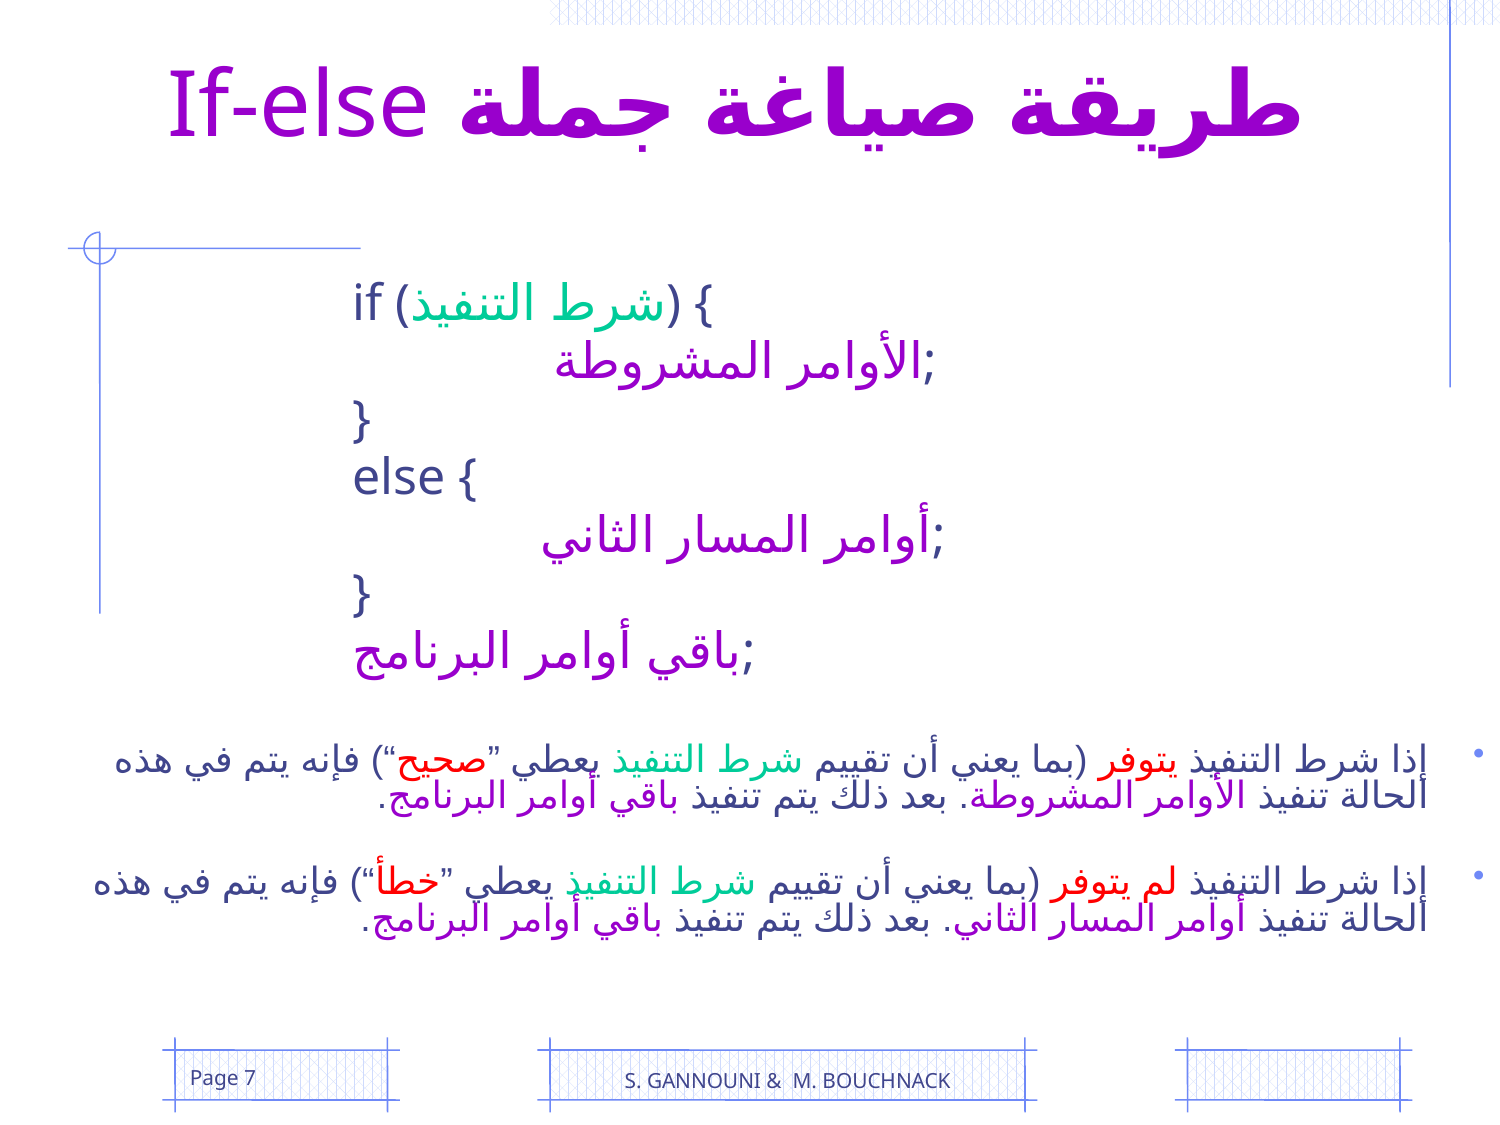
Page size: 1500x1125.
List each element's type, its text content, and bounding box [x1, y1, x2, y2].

title طريقة صياغة جملة If-else [99, 24, 1376, 163]
list if (شرط التنفيذ) { الأوامر المشروطة; } else { أوامر المسار الثاني; } باقي أوامر البرنامج; إذا شرط التنفيذ يتوفر (بما يعني أن تقييم شرط التنفيذ يعطي ”صحيح“) فإنه يتم في هذه الحالة تنفيذ الأوامر المشروطة. بعد ذلك يتم تنفيذ باقي أوامر البرنامج. إذا شرط التنفيذ لم يتوفر (بما يعني أن تقييم شرط التنفيذ يعطي ”خطأ“) فإنه يتم في هذه الحالة تنفيذ أوامر المسار الثاني. بعد ذلك يتم تنفيذ باقي أوامر البرنامج. [37, 224, 1500, 1038]
slide_number Page 7 [174, 1038, 488, 1101]
footer S. GANNOUNI & M. BOUCHNACK [549, 1024, 1026, 1101]
